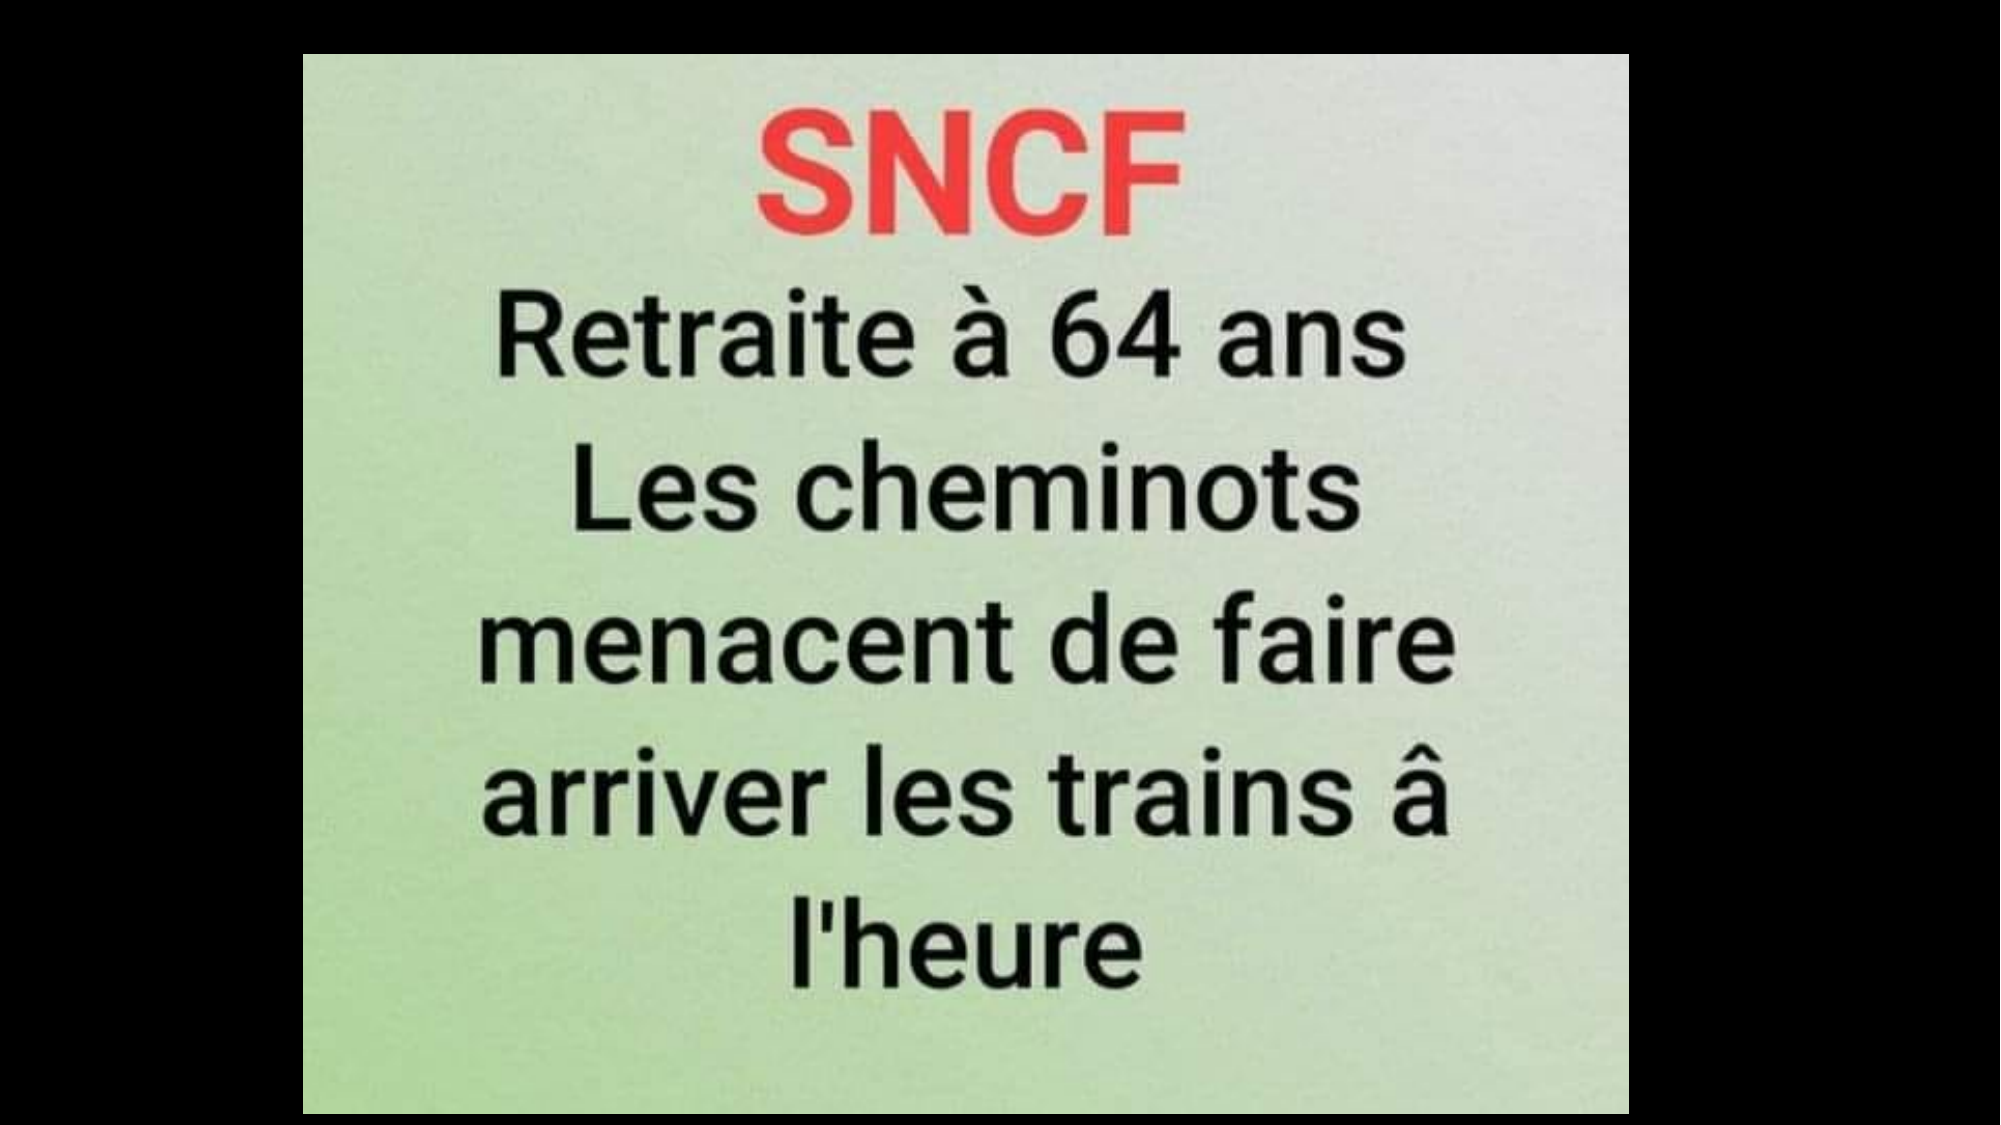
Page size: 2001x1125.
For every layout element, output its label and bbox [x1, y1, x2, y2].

list [303, 54, 1629, 1114]
